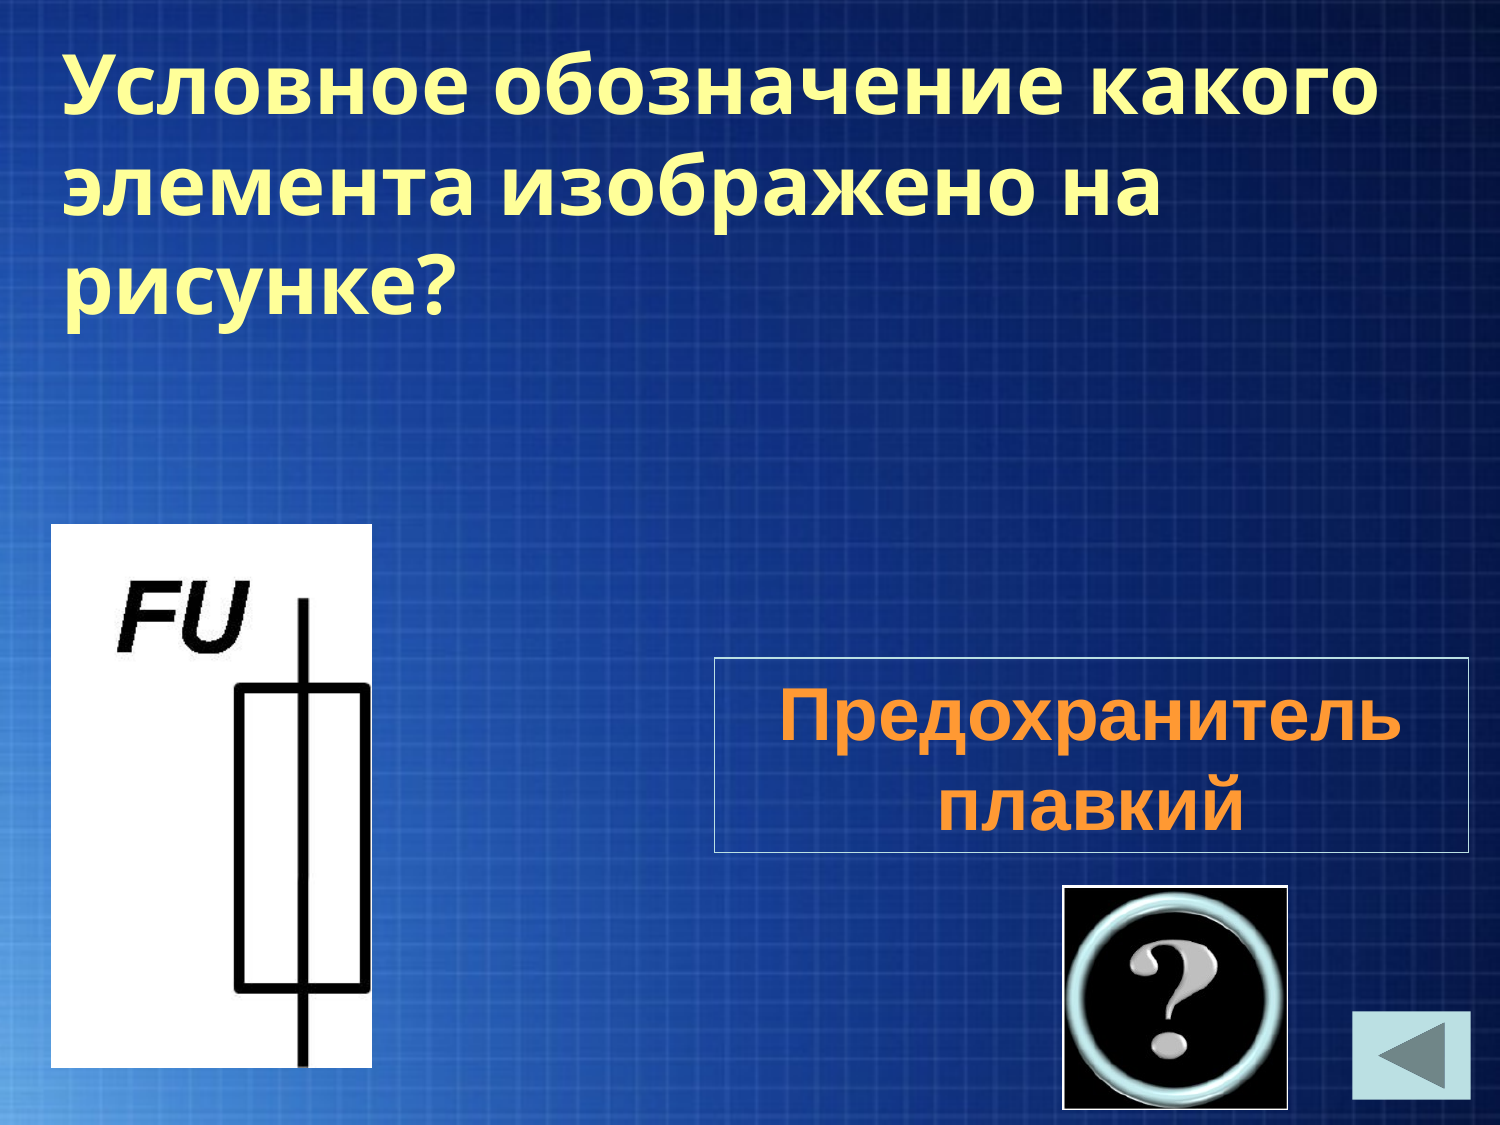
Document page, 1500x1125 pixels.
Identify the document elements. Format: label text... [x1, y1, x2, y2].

text_box [1352, 1011, 1471, 1100]
text_box Условное обозначение какого элемента изображено на рисунке? [46, 24, 1446, 340]
picture [0, 0, 1500, 1125]
text_box Предохранитель плавкий [714, 657, 1469, 853]
